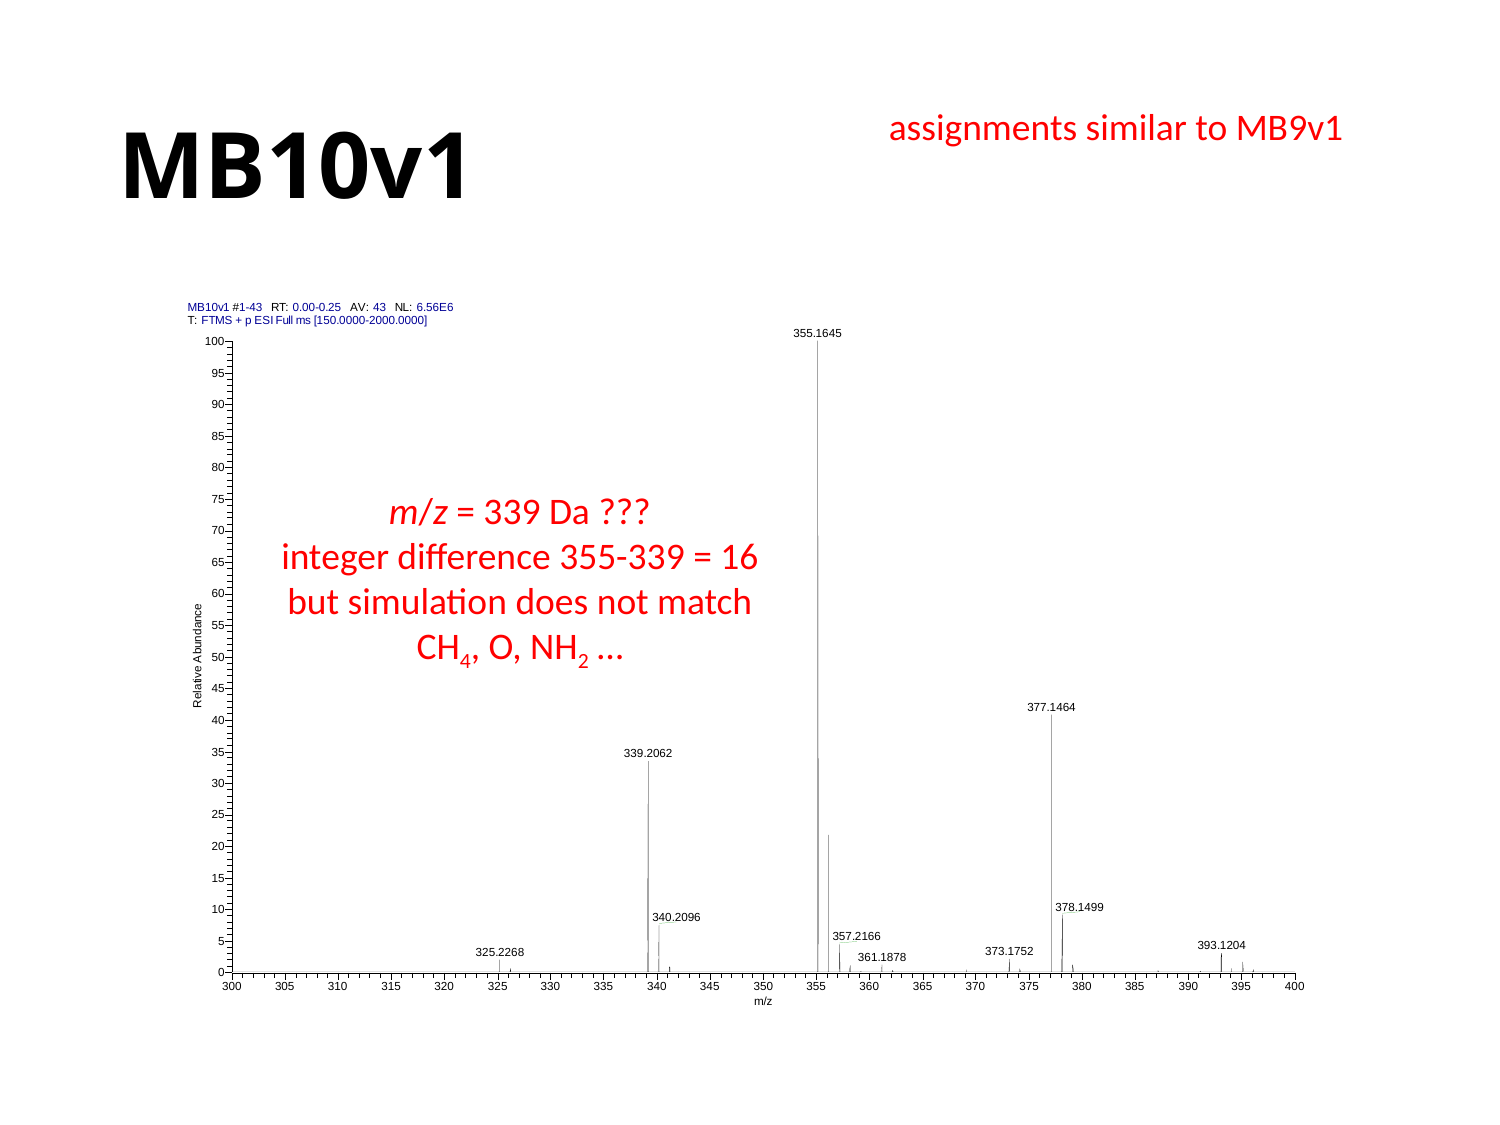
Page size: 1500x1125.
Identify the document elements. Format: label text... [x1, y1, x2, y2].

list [186, 299, 1314, 1014]
title MB10v1 [103, 59, 1397, 278]
text_box assignments similar to MB9v1 [873, 95, 1359, 156]
